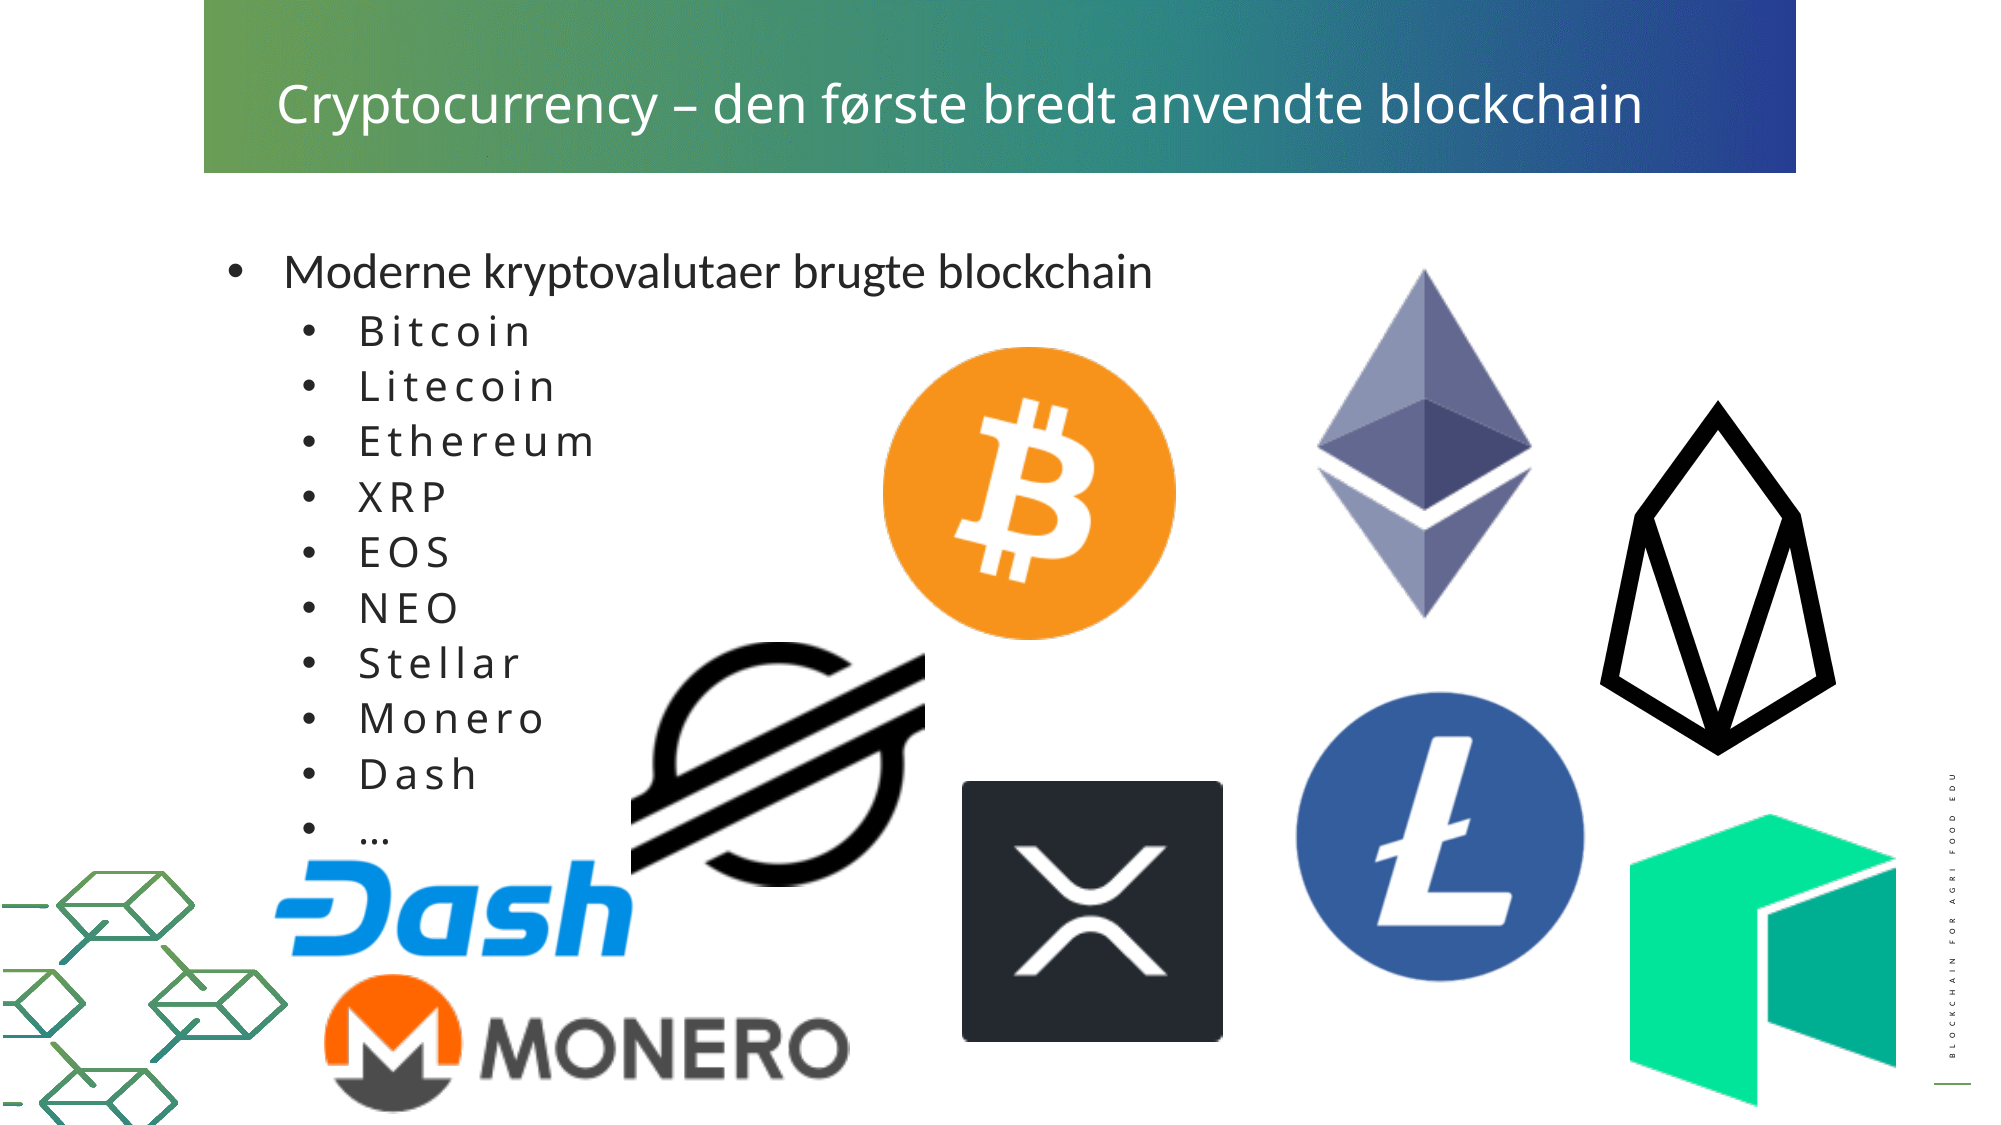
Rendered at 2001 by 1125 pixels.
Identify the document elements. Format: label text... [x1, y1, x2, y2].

picture [324, 974, 850, 1114]
picture [1630, 814, 1896, 1107]
picture [883, 347, 1176, 640]
picture [1234, 253, 1896, 984]
picture [271, 642, 925, 963]
picture [204, 0, 1796, 173]
list Moderne kryptovalutaer brugte blockchain Bitcoin Litecoin Ethereum XRP EOS NEO Stellar Monero Dash … [212, 238, 1796, 1042]
picture [962, 781, 1223, 1042]
